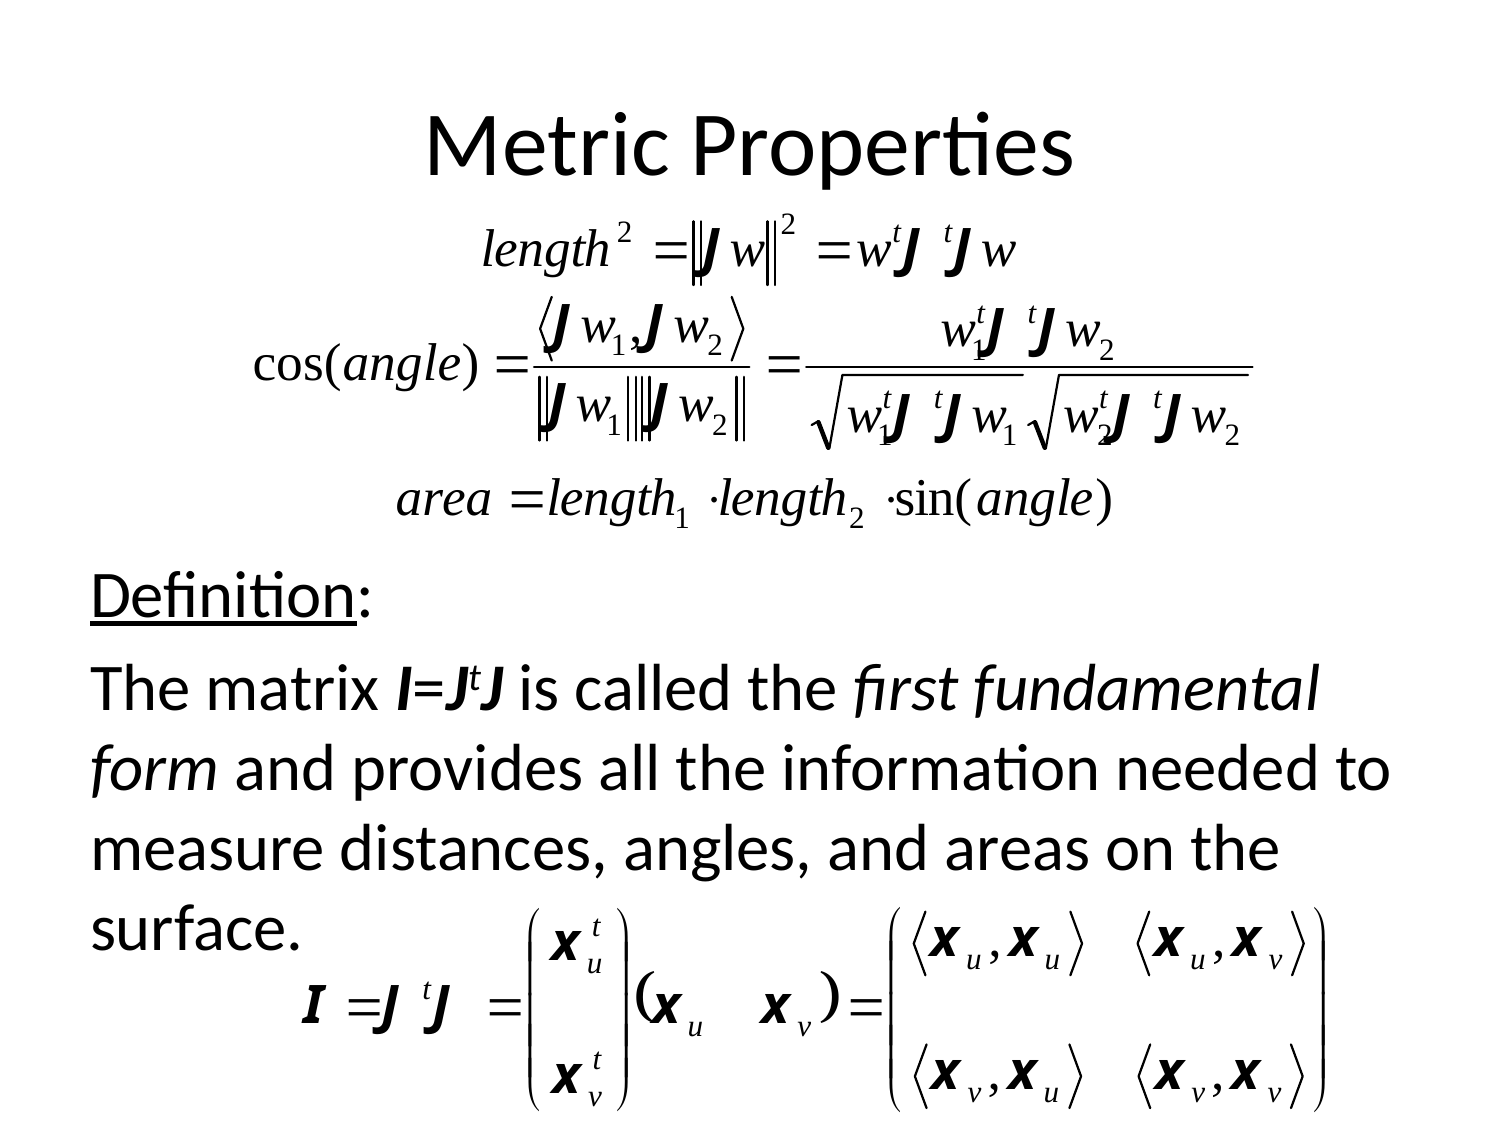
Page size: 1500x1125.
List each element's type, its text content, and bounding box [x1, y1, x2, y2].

title Metric Properties [75, 45, 1425, 233]
list Definition: The matrix I=JtJ is called the first fundamental form and provides all the information needed to measure distances, angles, and areas on the surface. [75, 262, 1425, 1125]
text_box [244, 287, 1263, 461]
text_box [387, 461, 1121, 538]
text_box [473, 199, 1026, 298]
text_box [299, 894, 1340, 1125]
